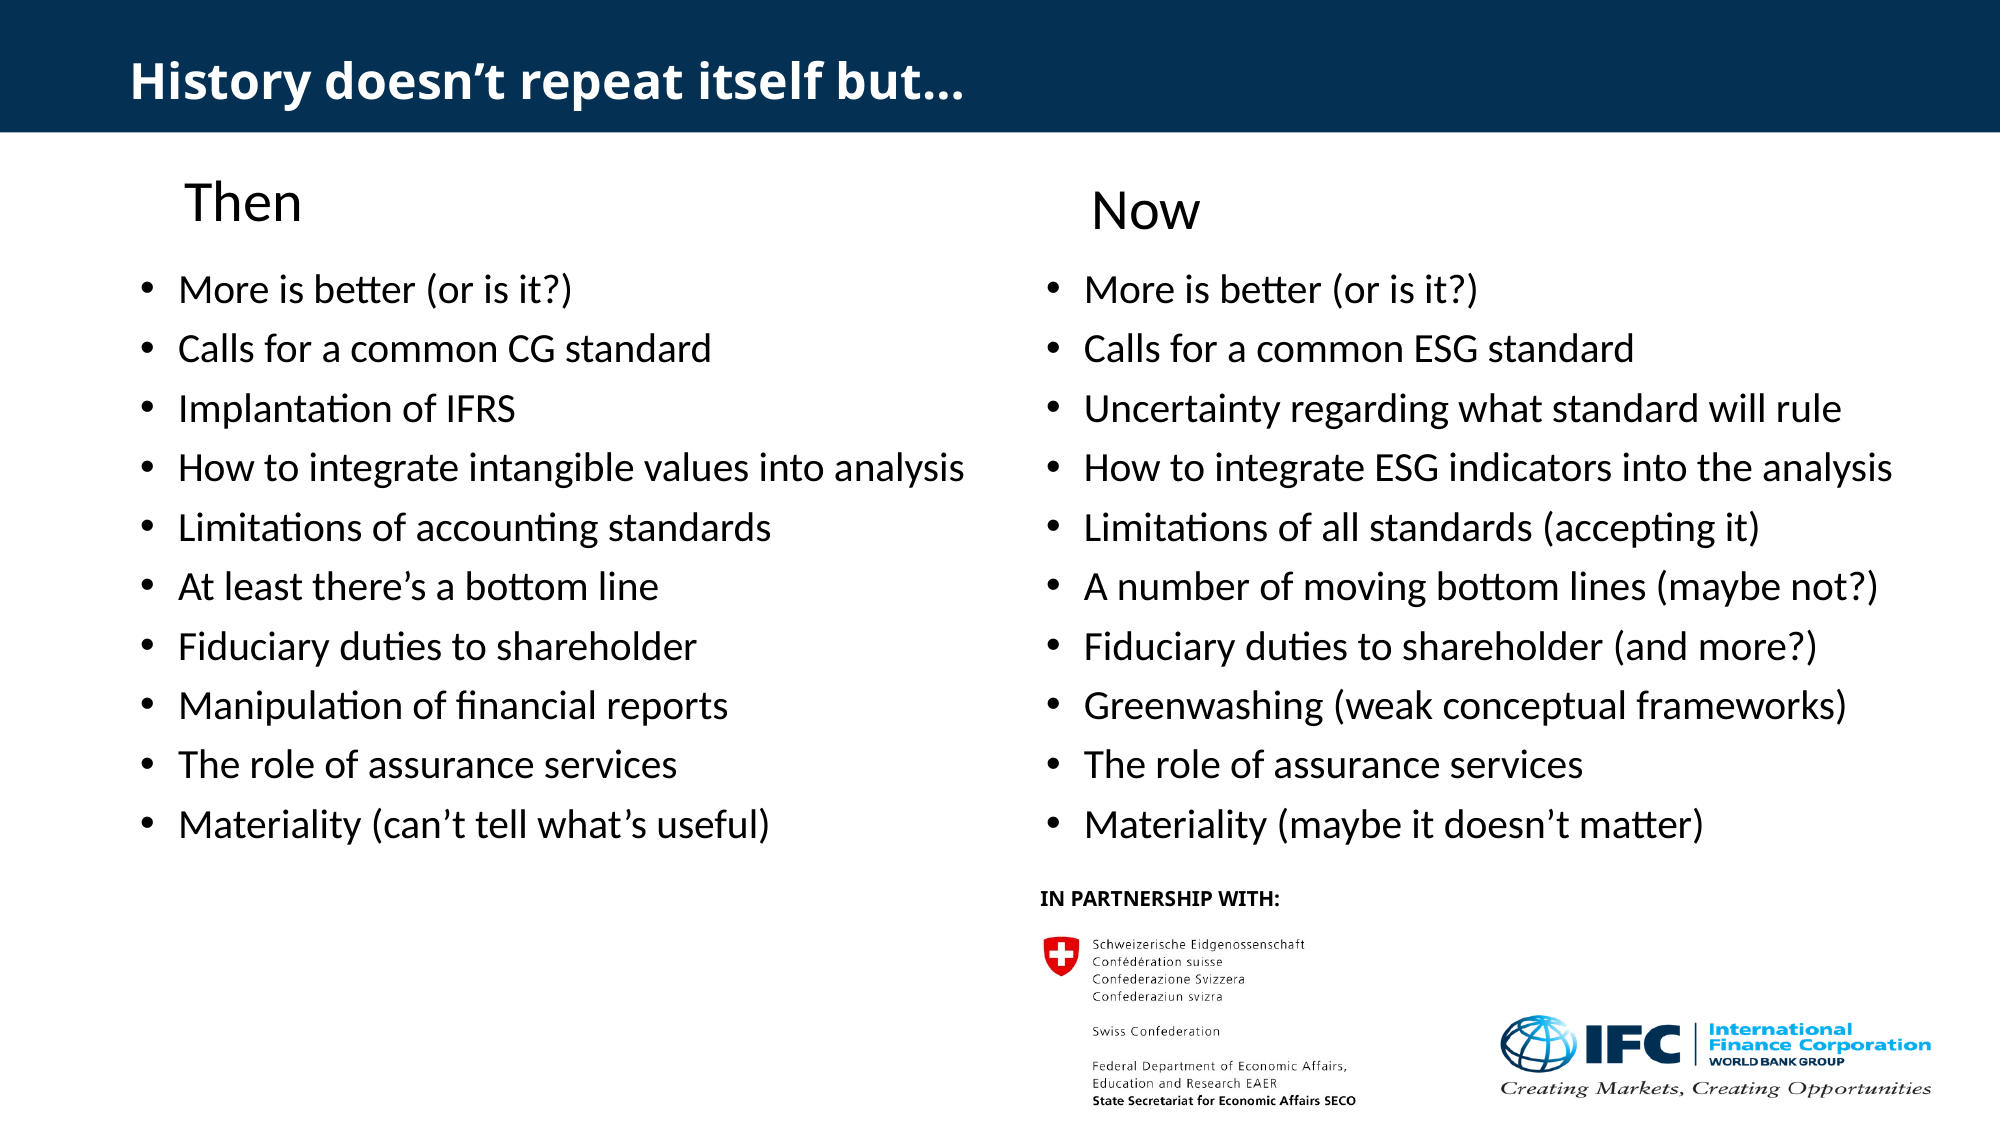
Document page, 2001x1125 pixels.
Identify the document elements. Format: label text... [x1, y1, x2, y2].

title History doesn’t repeat itself but… [114, 49, 1890, 119]
list More is better (or is it?) Calls for a common CG standard Implantation of IFRS How to integrate intangible values into analysis Limitations of accounting standards At least there’s a bottom line Fiduciary duties to shareholder Manipulation of financial reports The role of assurance services Materiality (can’t tell what’s useful) [125, 260, 1000, 865]
list Now [1076, 171, 1927, 260]
picture [1524, 1015, 1931, 1098]
list More is better (or is it?) Calls for a common ESG standard Uncertainty regarding what standard will rule How to integrate ESG indicators into the analysis Limitations of all standards (accepting it) A number of moving bottom lines (maybe not?) Fiduciary duties to shareholder (and more?) Greenwashing (weak conceptual frameworks) The role of assurance services Materiality (maybe it doesn’t matter) [1031, 260, 1927, 865]
list Then [169, 163, 1016, 299]
picture [1524, 1026, 1536, 1034]
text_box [1025, 878, 1524, 1108]
